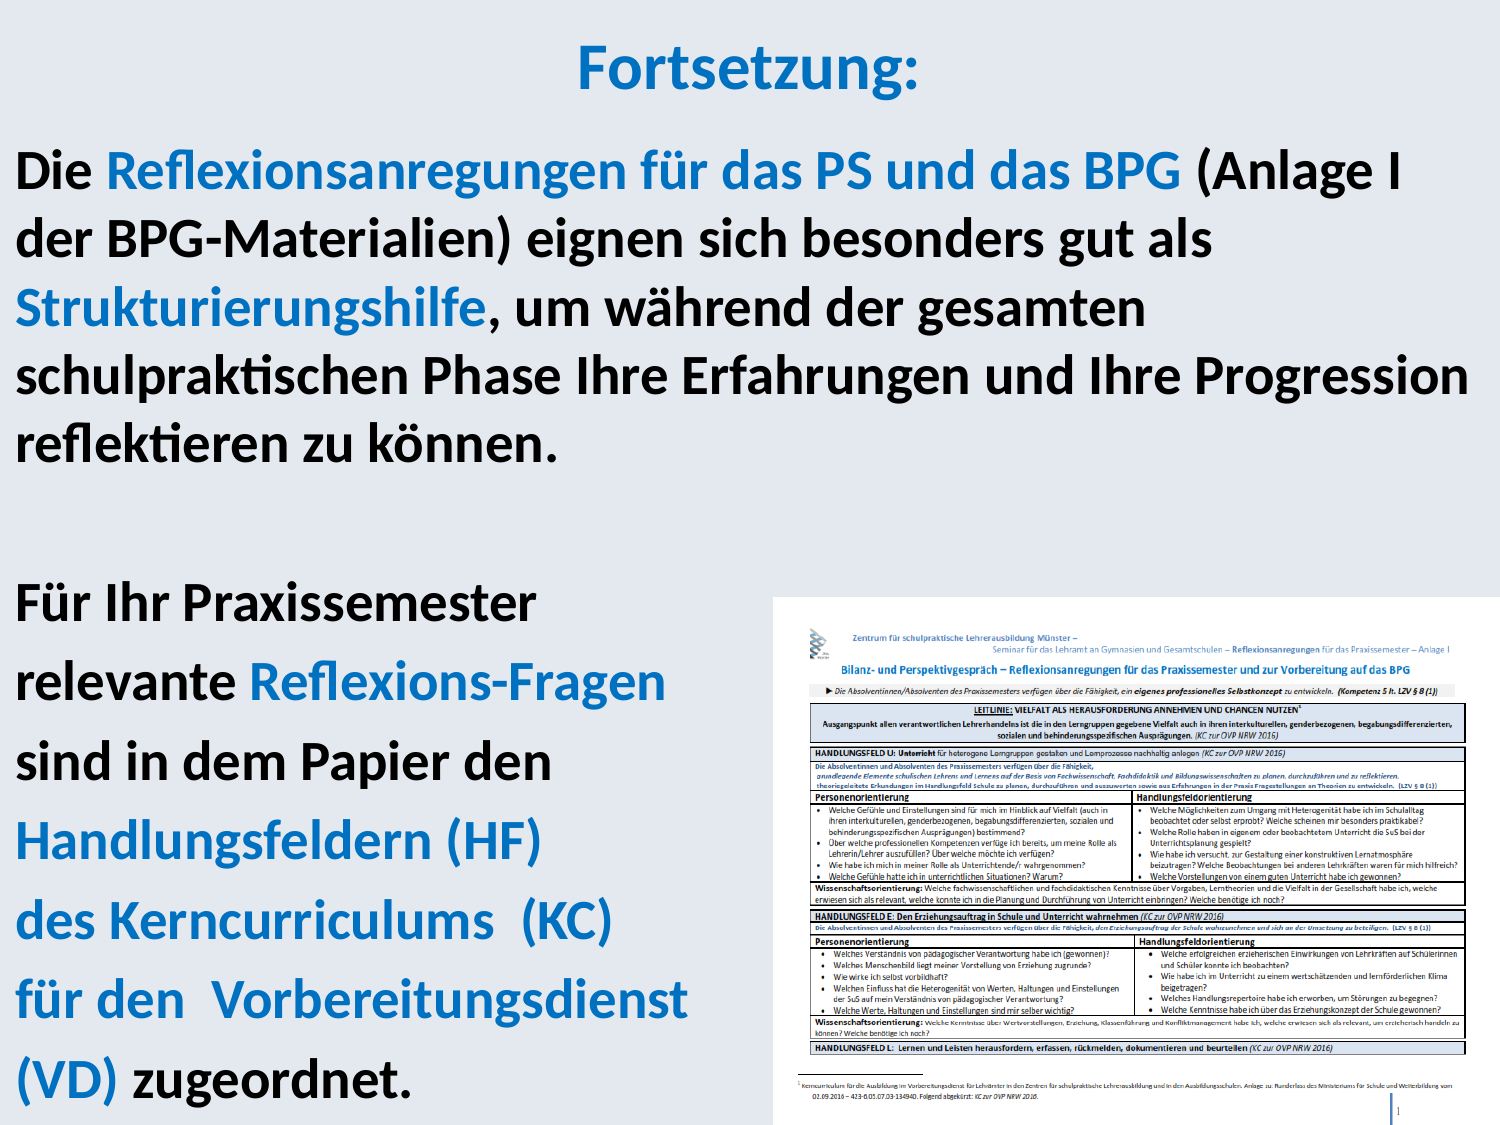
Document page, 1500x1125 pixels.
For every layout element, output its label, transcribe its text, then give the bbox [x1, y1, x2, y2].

title Fortsetzung: [0, 0, 1500, 125]
picture [773, 597, 1500, 1125]
list Die Reflexionsanregungen für das PS und das BPG (Anlage I der BPG-Materialien) eignen sich besonders gut als Strukturierungshilfe, um während der gesamten schulpraktischen Phase Ihre Erfahrungen und Ihre Progression reflektieren zu können. Für Ihr Praxissemester relevante Reflexions-Fragen sind in dem Papier den Handlungsfeldern (HF) des Kerncurriculums (KC) für den Vorbereitungsdienst (VD) zugeordnet. [0, 125, 1500, 1125]
